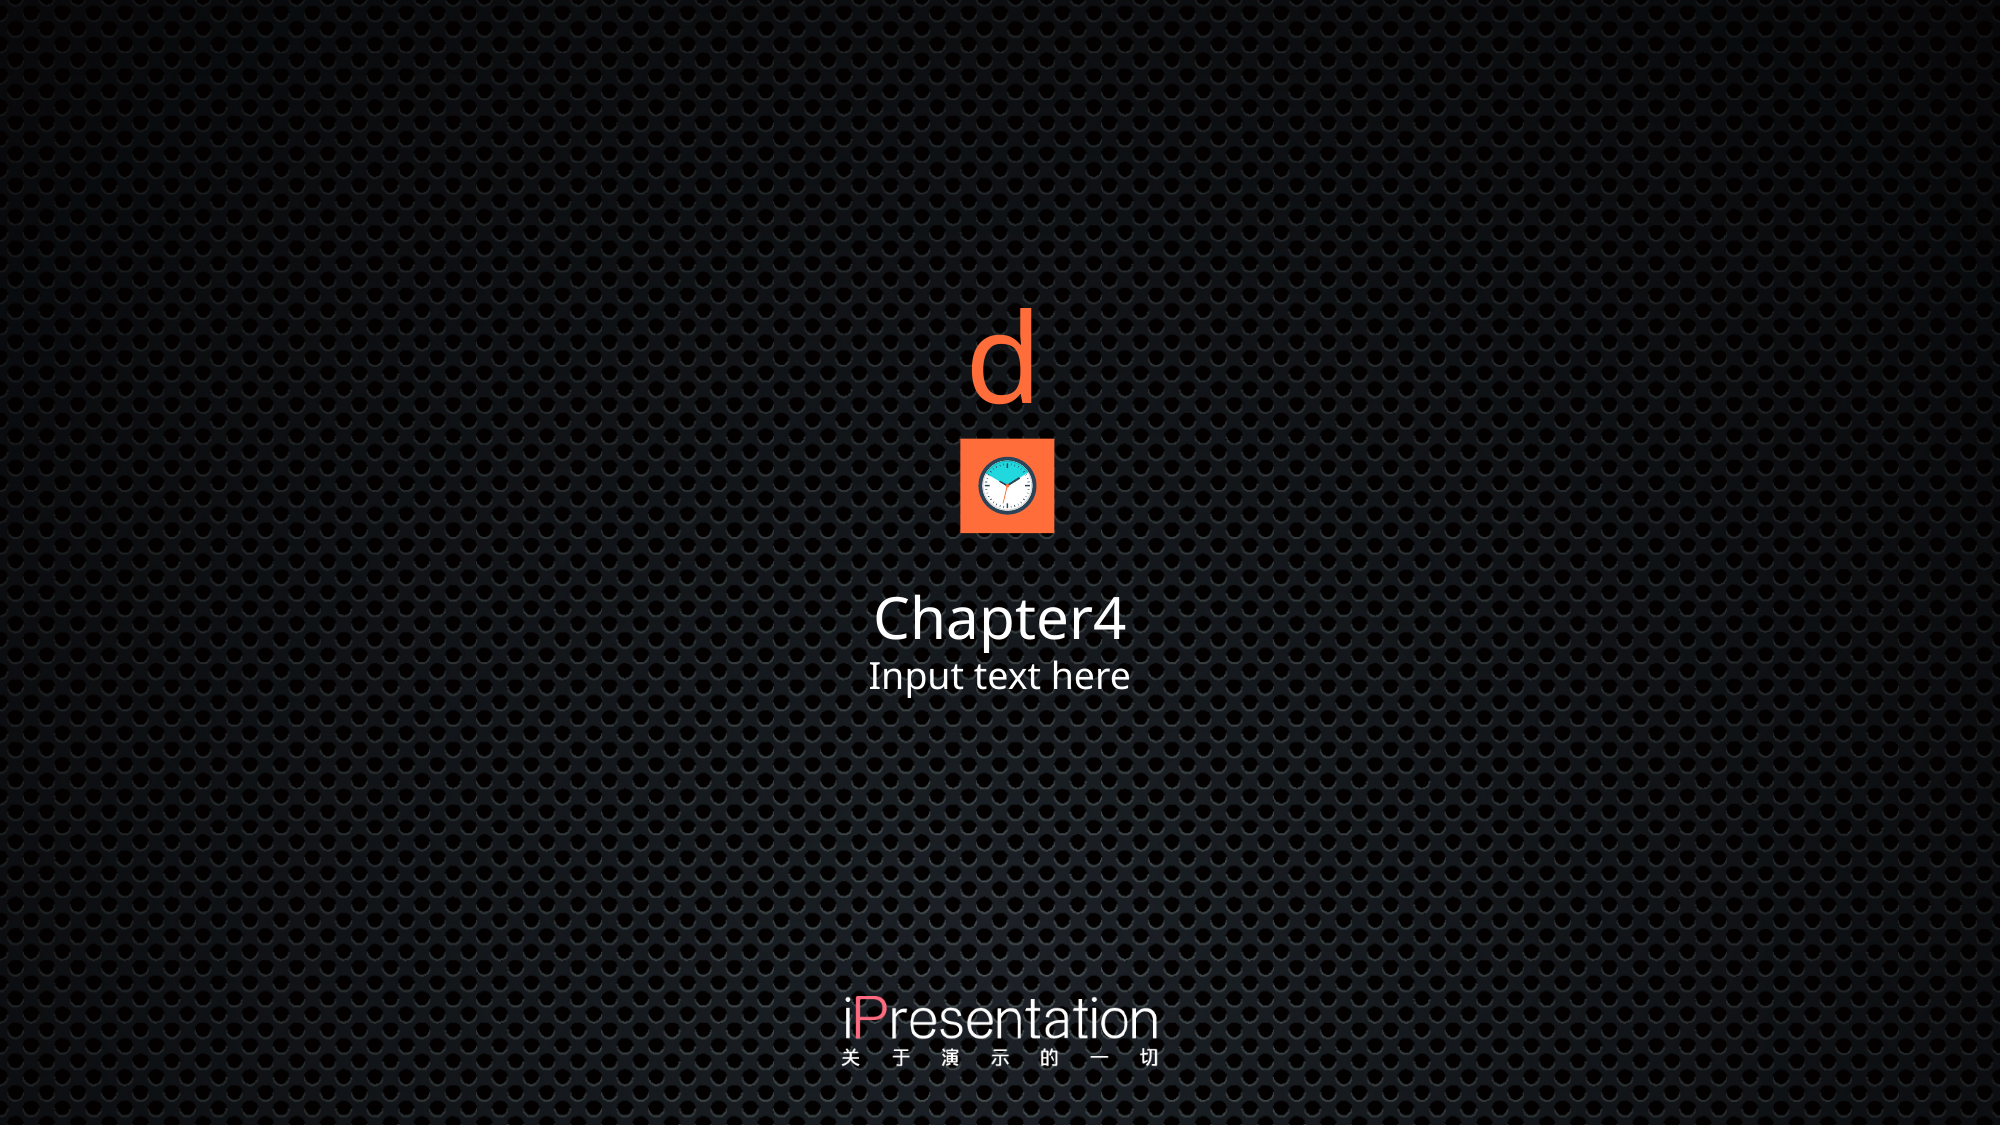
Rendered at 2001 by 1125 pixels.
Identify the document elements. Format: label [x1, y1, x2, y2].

picture [0, 0, 2000, 1125]
text_box [860, 271, 1140, 706]
